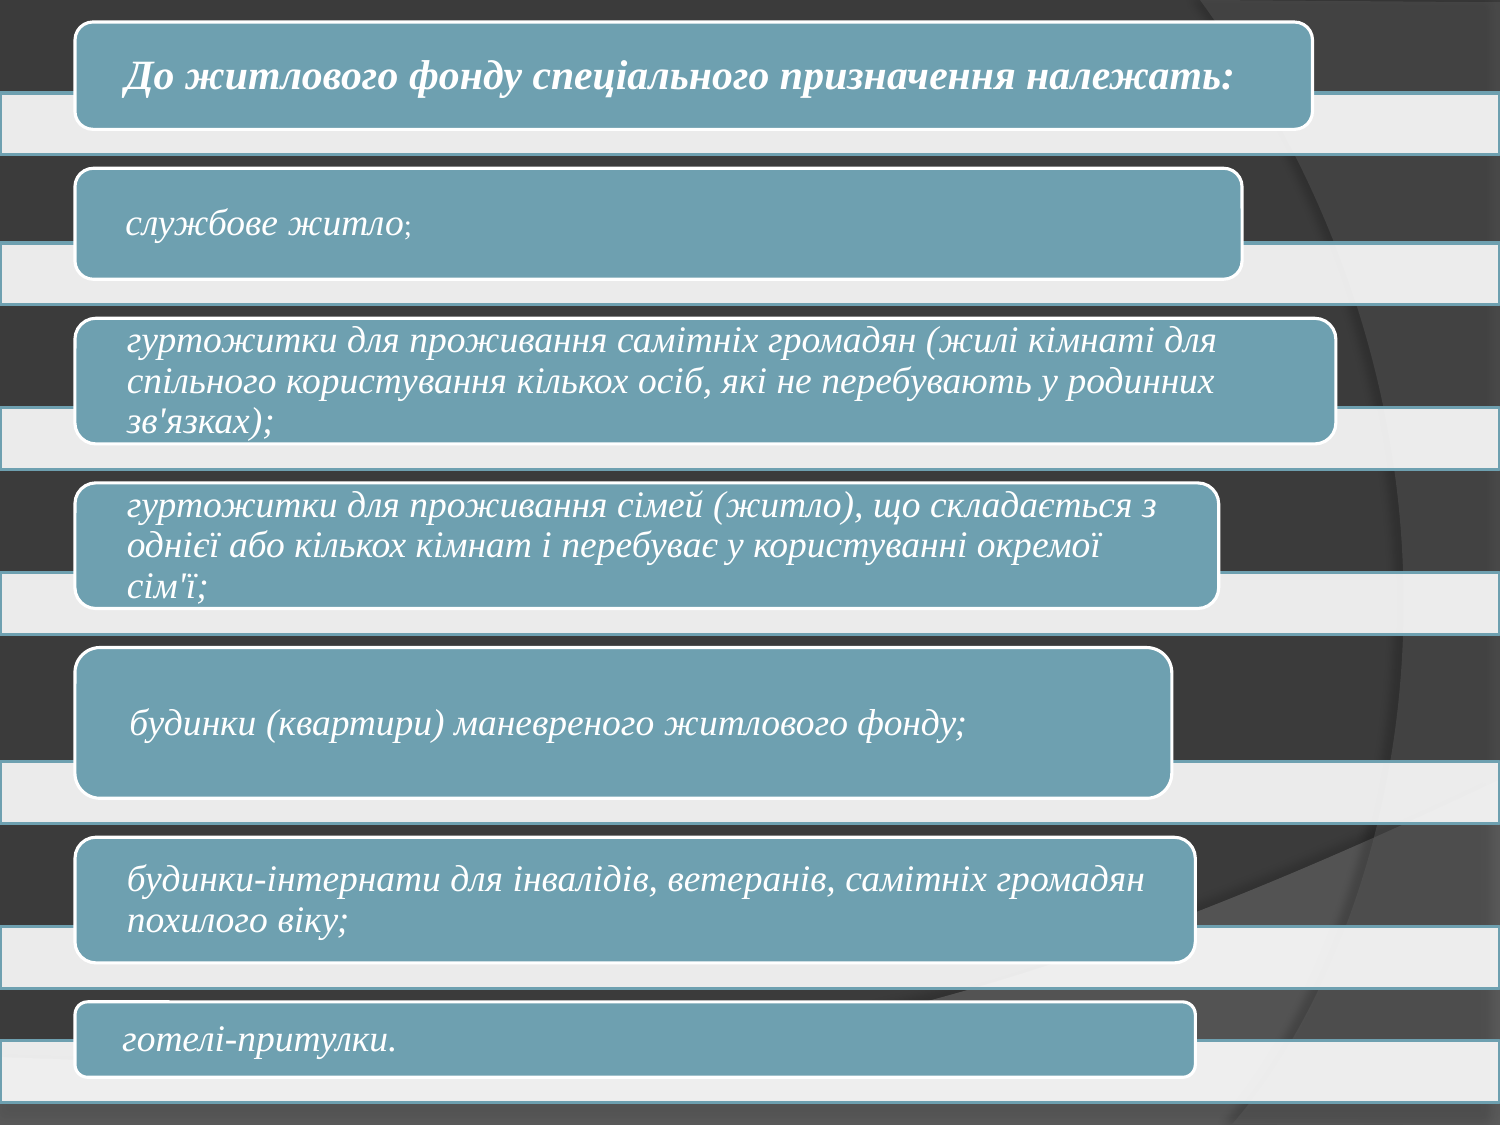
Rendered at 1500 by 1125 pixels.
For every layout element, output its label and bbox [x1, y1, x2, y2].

list [0, 0, 1500, 1125]
